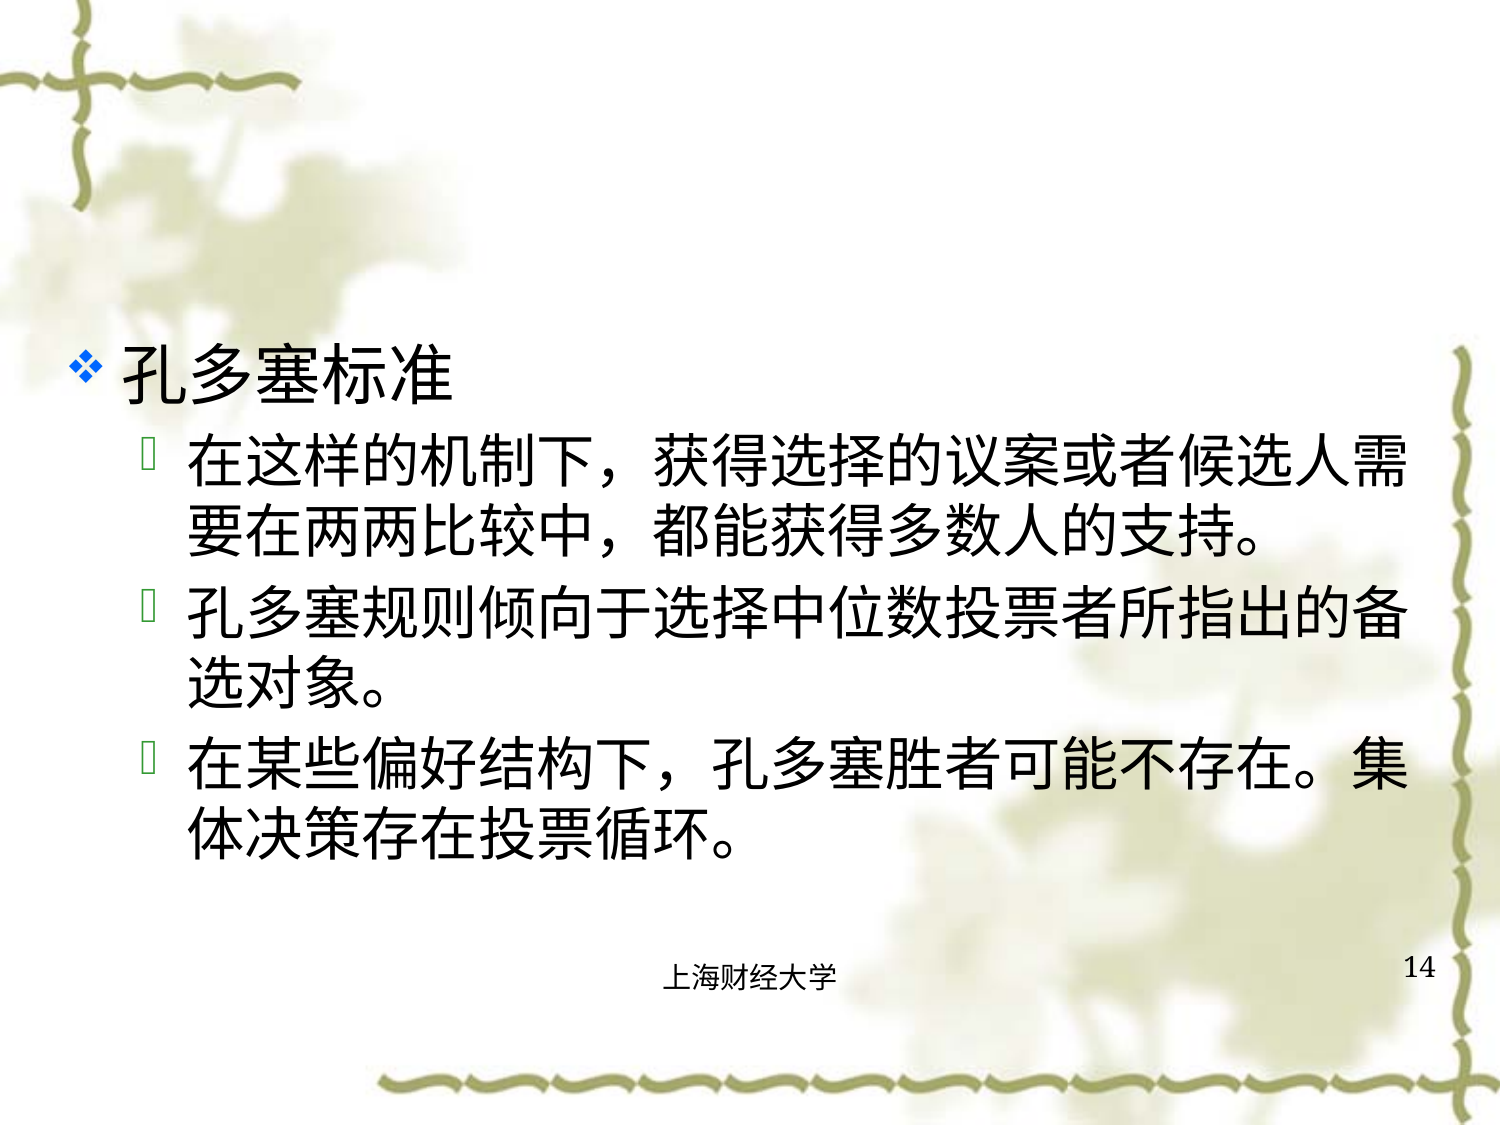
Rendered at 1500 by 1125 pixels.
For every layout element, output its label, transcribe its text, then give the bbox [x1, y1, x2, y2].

picture [0, 0, 1500, 1125]
footer 上海财经大学 [512, 952, 988, 1066]
slide_number 14 [1074, 940, 1451, 1066]
list 孔多塞标准 在这样的机制下，获得选择的议案或者候选人需要在两两比较中，都能获得多数人的支持。 孔多塞规则倾向于选择中位数投票者所指出的备选对象。 在某些偏好结构下，孔多塞胜者可能不存在。集体决策存在投票循环。 [49, 324, 1452, 963]
